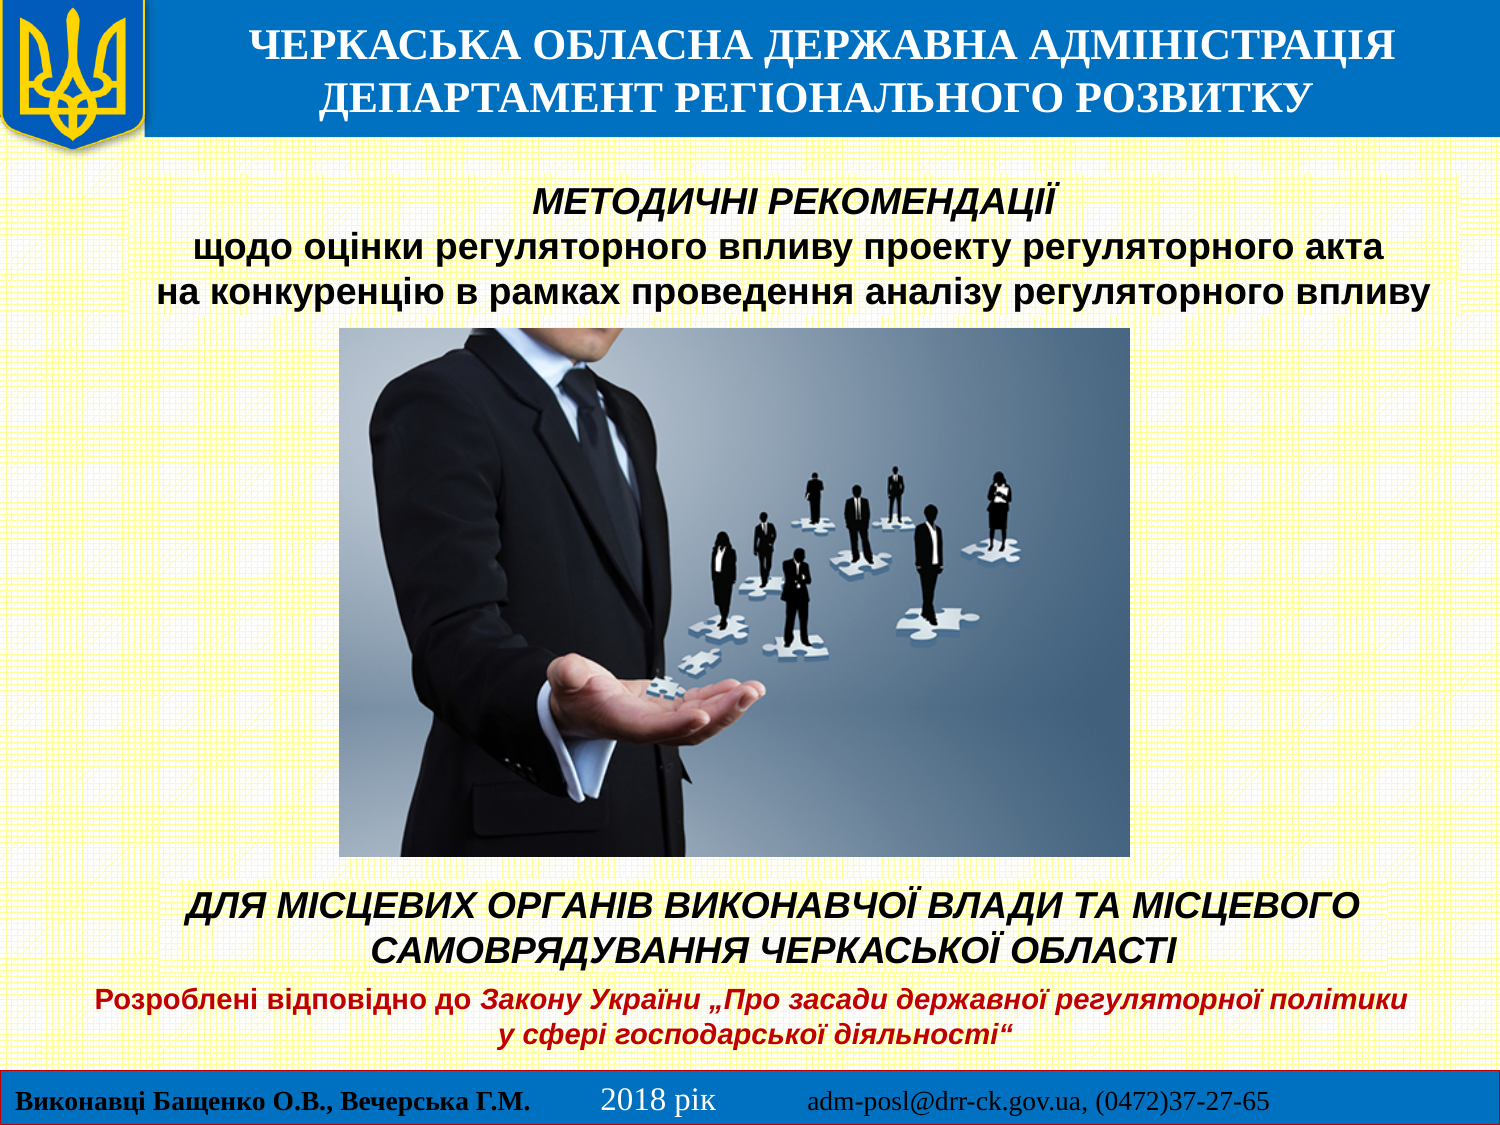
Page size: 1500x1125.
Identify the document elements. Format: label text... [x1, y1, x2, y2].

picture [0, 0, 145, 151]
text_box Розроблені відповідно до Закону України „Про засади державної регуляторної політики у сфері господарської діяльності“ [53, 972, 1459, 1058]
list Виконавці Бащенко О.В., Вечерська Г.М. 2018 рік аdm-posl@drr-ck.gov.ua, (0472)37-27-65 [0, 1070, 1500, 1125]
title ЧЕРКАСЬКА ОБЛАСНА ДЕРЖАВНА АДМІНІСТРАЦІЯ ДЕПАРТАМЕНТ РЕГІОНАЛЬНОГО РОЗВИТКУ [151, 0, 1500, 138]
text_box ДЛЯ МІСЦЕВИХ ОРГАНІВ ВИКОНАВЧОЇ ВЛАДИ ТА МІСЦЕВОГО САМОВРЯДУВАННЯ ЧЕРКАСЬКОЇ ОБЛАСТІ [159, 878, 1388, 972]
text_box МЕТОДИЧНІ РЕКОМЕНДАЦІЇ щодо оцінки регуляторного впливу проекту регуляторного акта на конкуренцію в рамках проведення аналізу регуляторного впливу [128, 172, 1459, 317]
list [339, 327, 1130, 858]
